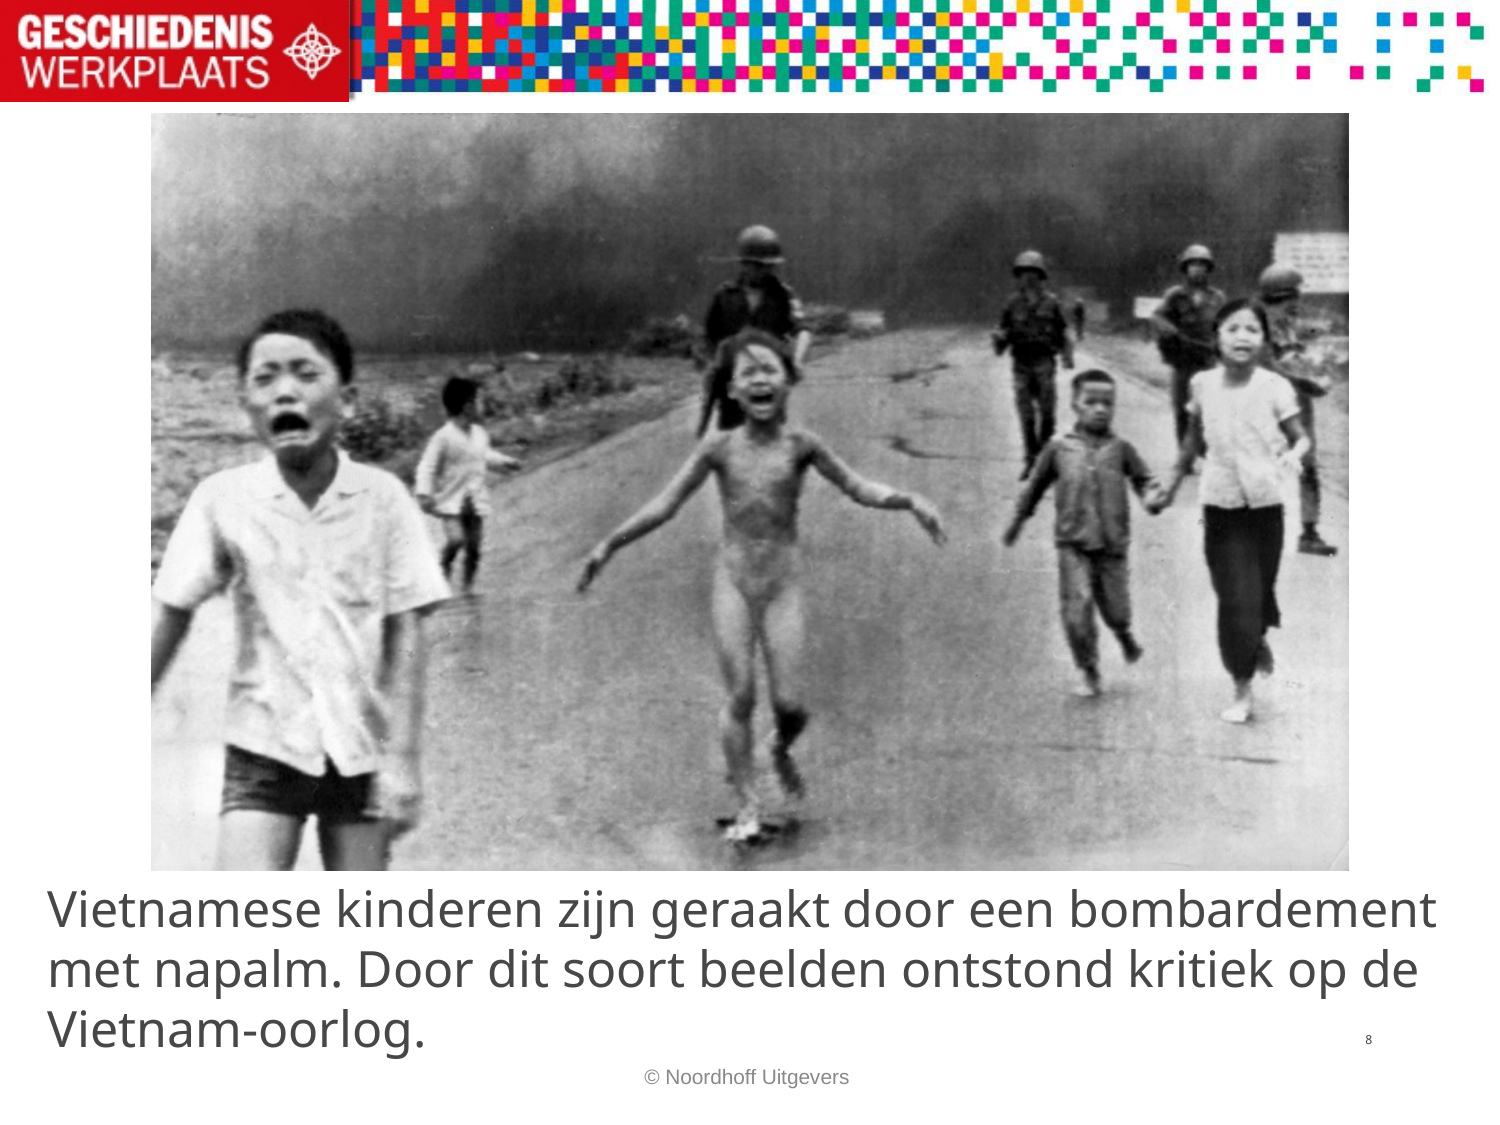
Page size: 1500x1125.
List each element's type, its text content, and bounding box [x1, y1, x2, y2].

text_box Vietnamese kinderen zijn geraakt door een bombardement met napalm. Door dit soort beelden ontstond kritiek op de Vietnam-oorlog. [47, 870, 1471, 1071]
text_box © Noordhoff Uitgevers [512, 1045, 988, 1106]
picture [0, 0, 1500, 1125]
